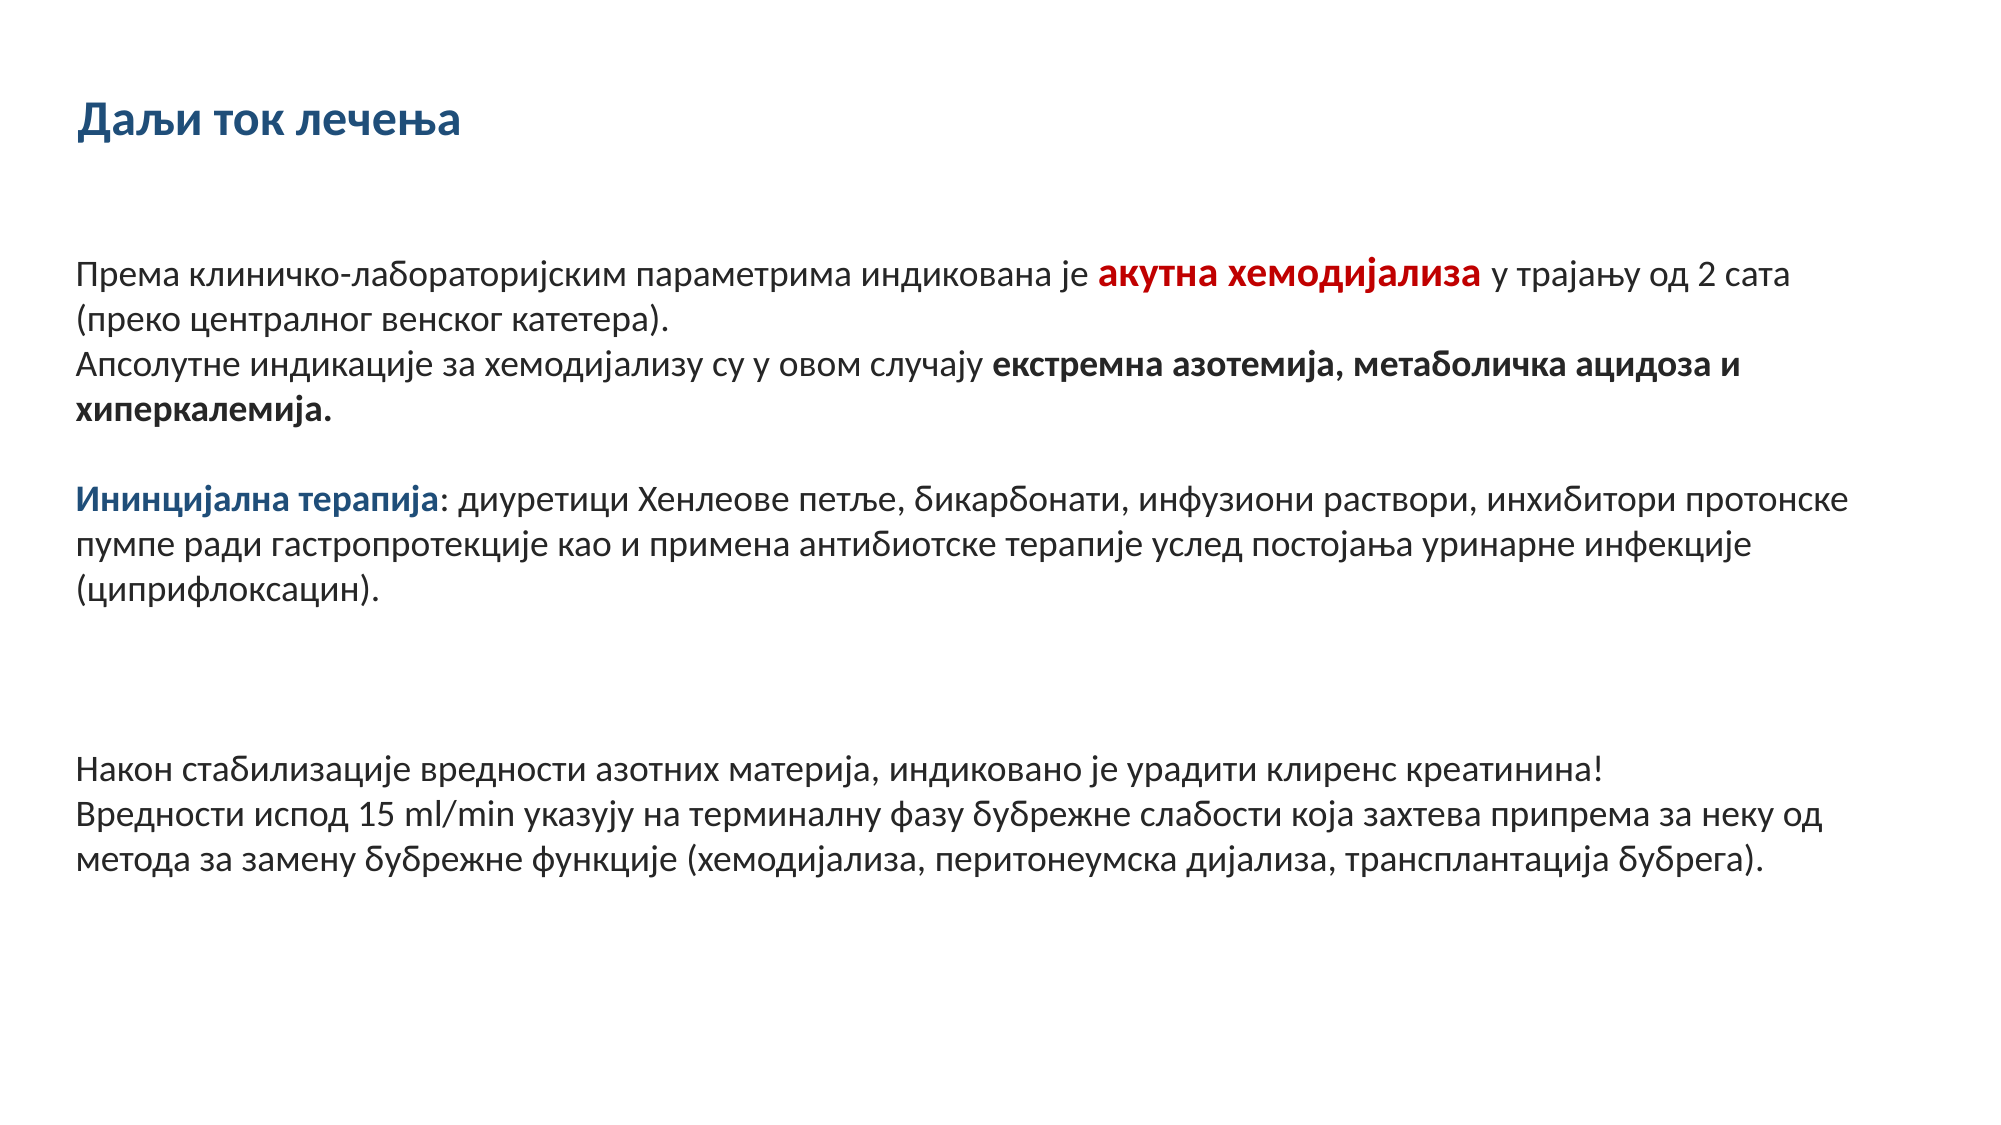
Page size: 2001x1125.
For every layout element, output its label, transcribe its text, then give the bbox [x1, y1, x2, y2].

text_box Према клиничко-лабораторијским параметрима индикована је акутна хемодијализа у трајању од 2 сата (преко централног венског катетера). Апсолутне индикације за хемодијaлизу су у овом случају екстремна азотемија, метаболичка ацидоза и хиперкалемија. Ининцијална терапија: диуретици Хенлеове петље, бикарбонати, инфузиони раствори, инхибитори протонске пумпе ради гастропротекције као и примена антибиотске терапије услед постојања уринарне инфекције (циприфлоксацин). Након стабилизације вредности азотних материја, индиковано је урадити клиренс креатинина! Вредности испод 15 ml/min указују на терминалну фазу бубрежне слабости која захтева припрема за неку од метода за замену бубрежне функције (хемодијализа, перитонеумска дијализа, трансплантација бубрега). [60, 237, 1905, 887]
text_box Даљи ток лечења [62, 77, 477, 153]
